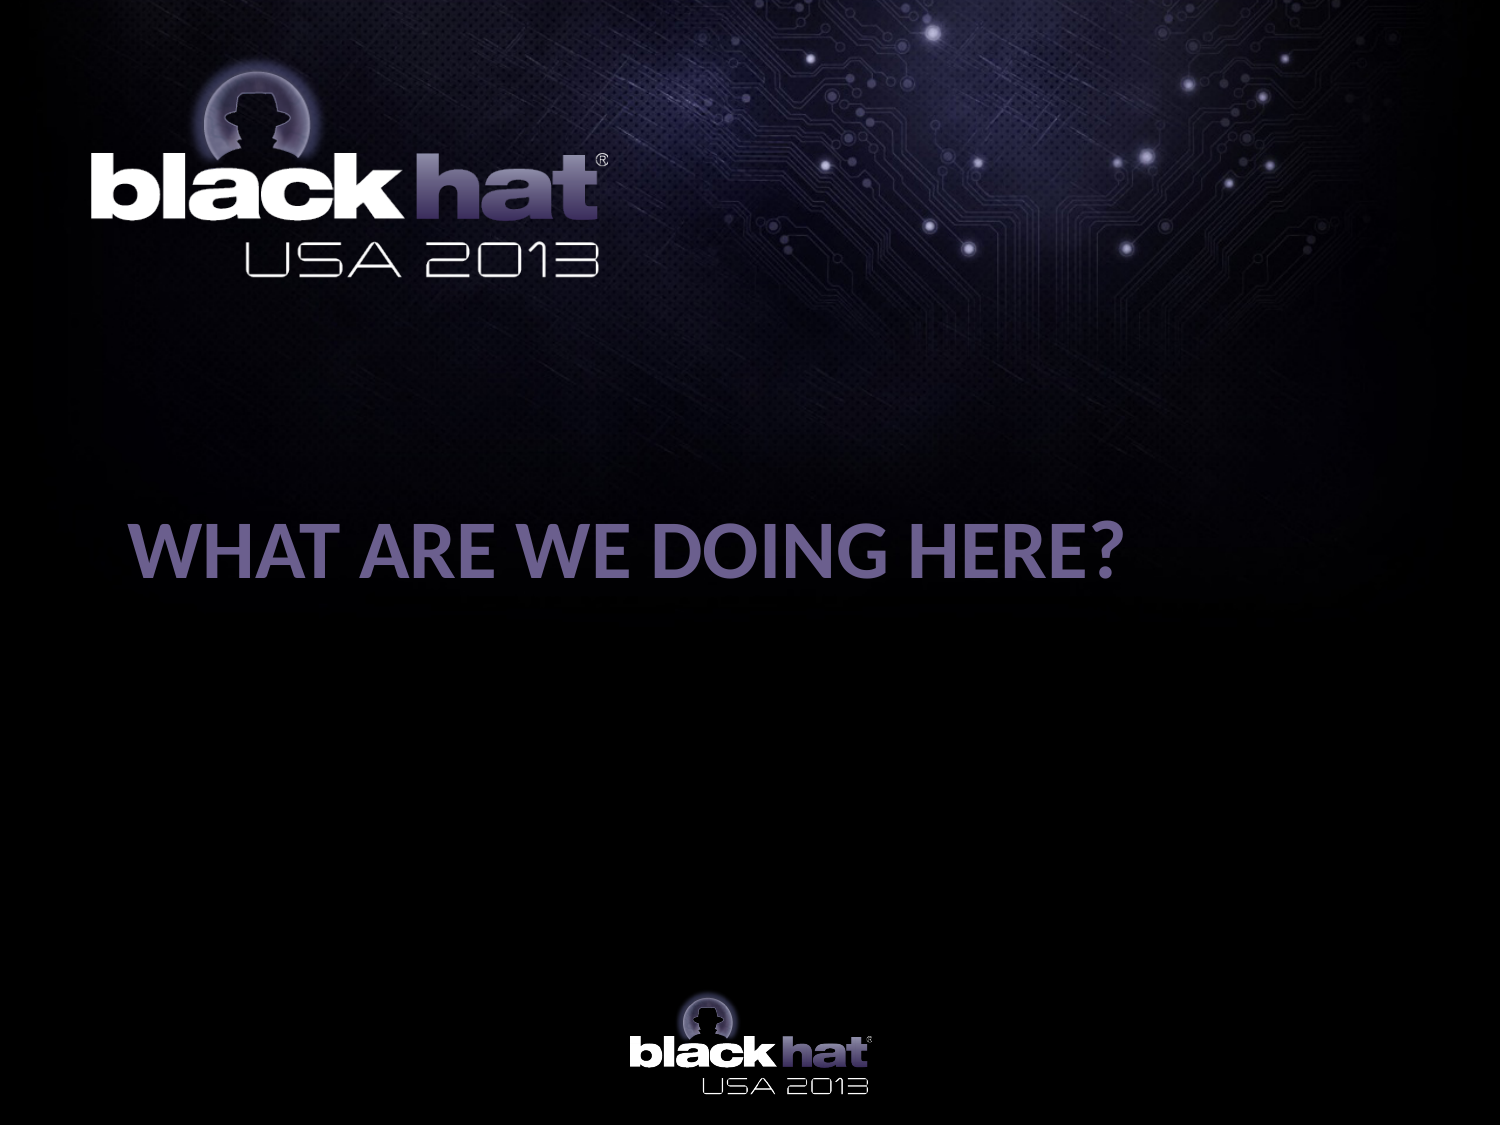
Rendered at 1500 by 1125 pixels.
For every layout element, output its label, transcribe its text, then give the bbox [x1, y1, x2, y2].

title What are we doing here? [112, 487, 1388, 711]
picture [0, 0, 1500, 646]
picture [628, 987, 872, 1100]
